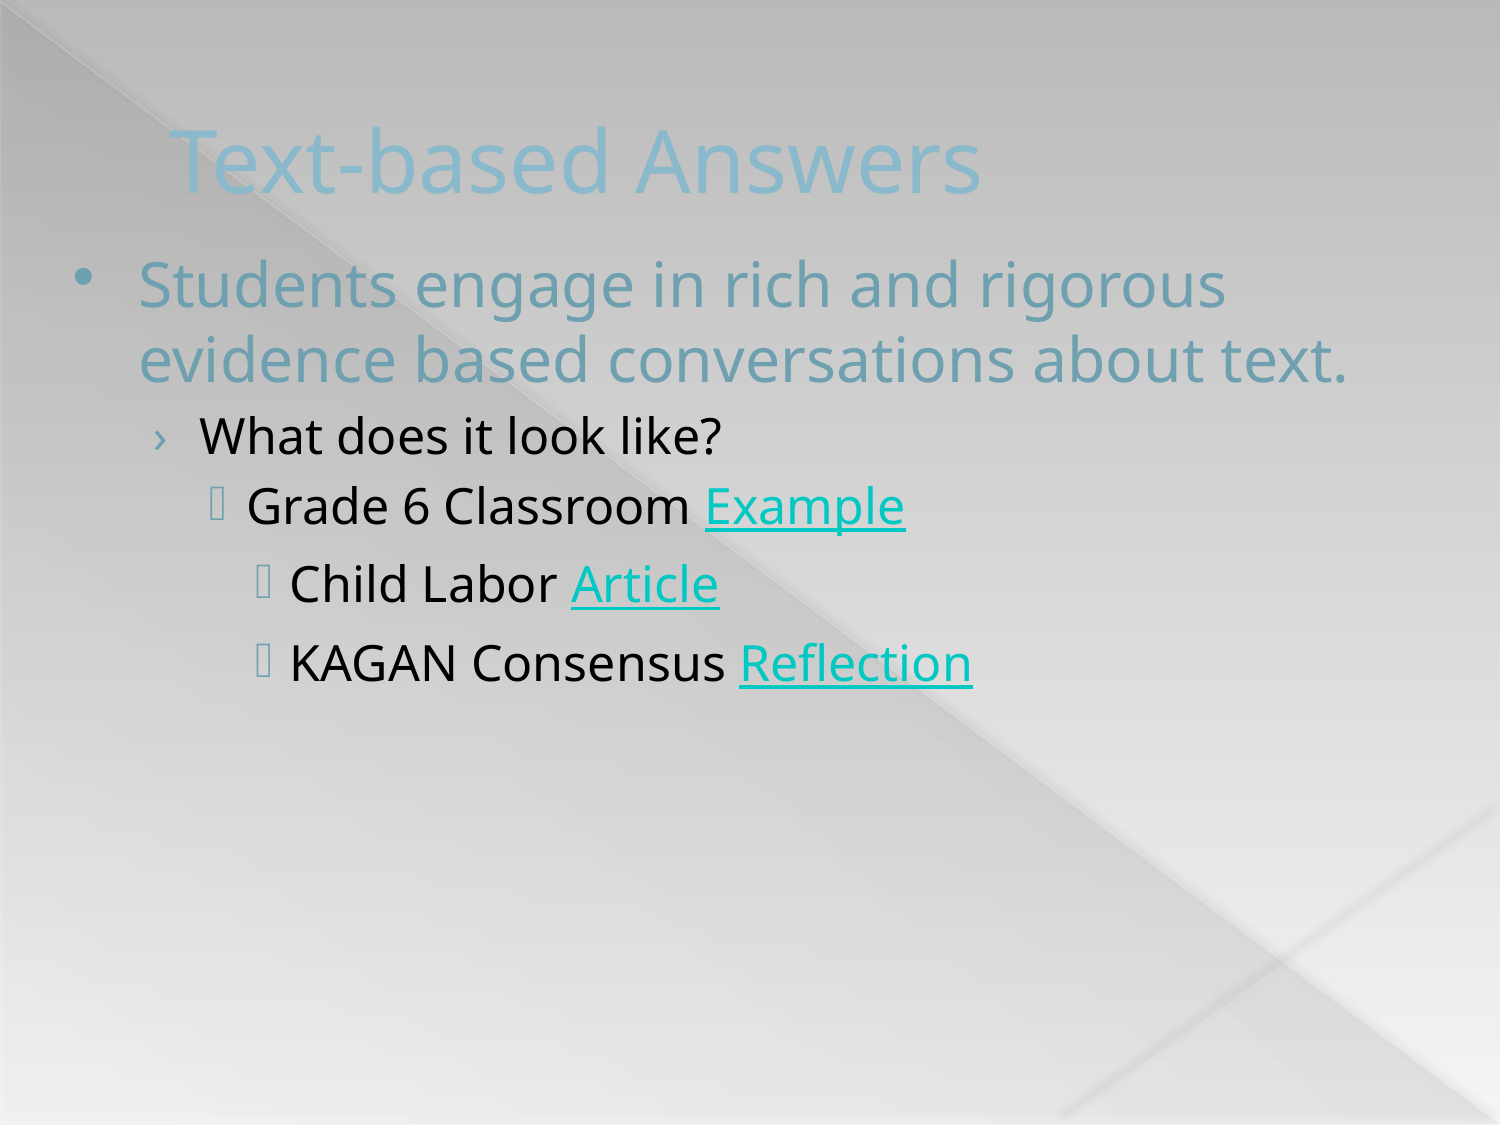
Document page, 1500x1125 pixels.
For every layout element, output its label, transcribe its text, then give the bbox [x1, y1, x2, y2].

title Text-based Answers [75, 43, 1425, 237]
list Students engage in rich and rigorous evidence based conversations about text. What does it look like? Grade 6 Classroom Example Child Labor Article KAGAN Consensus Reflection [50, 237, 1450, 1059]
